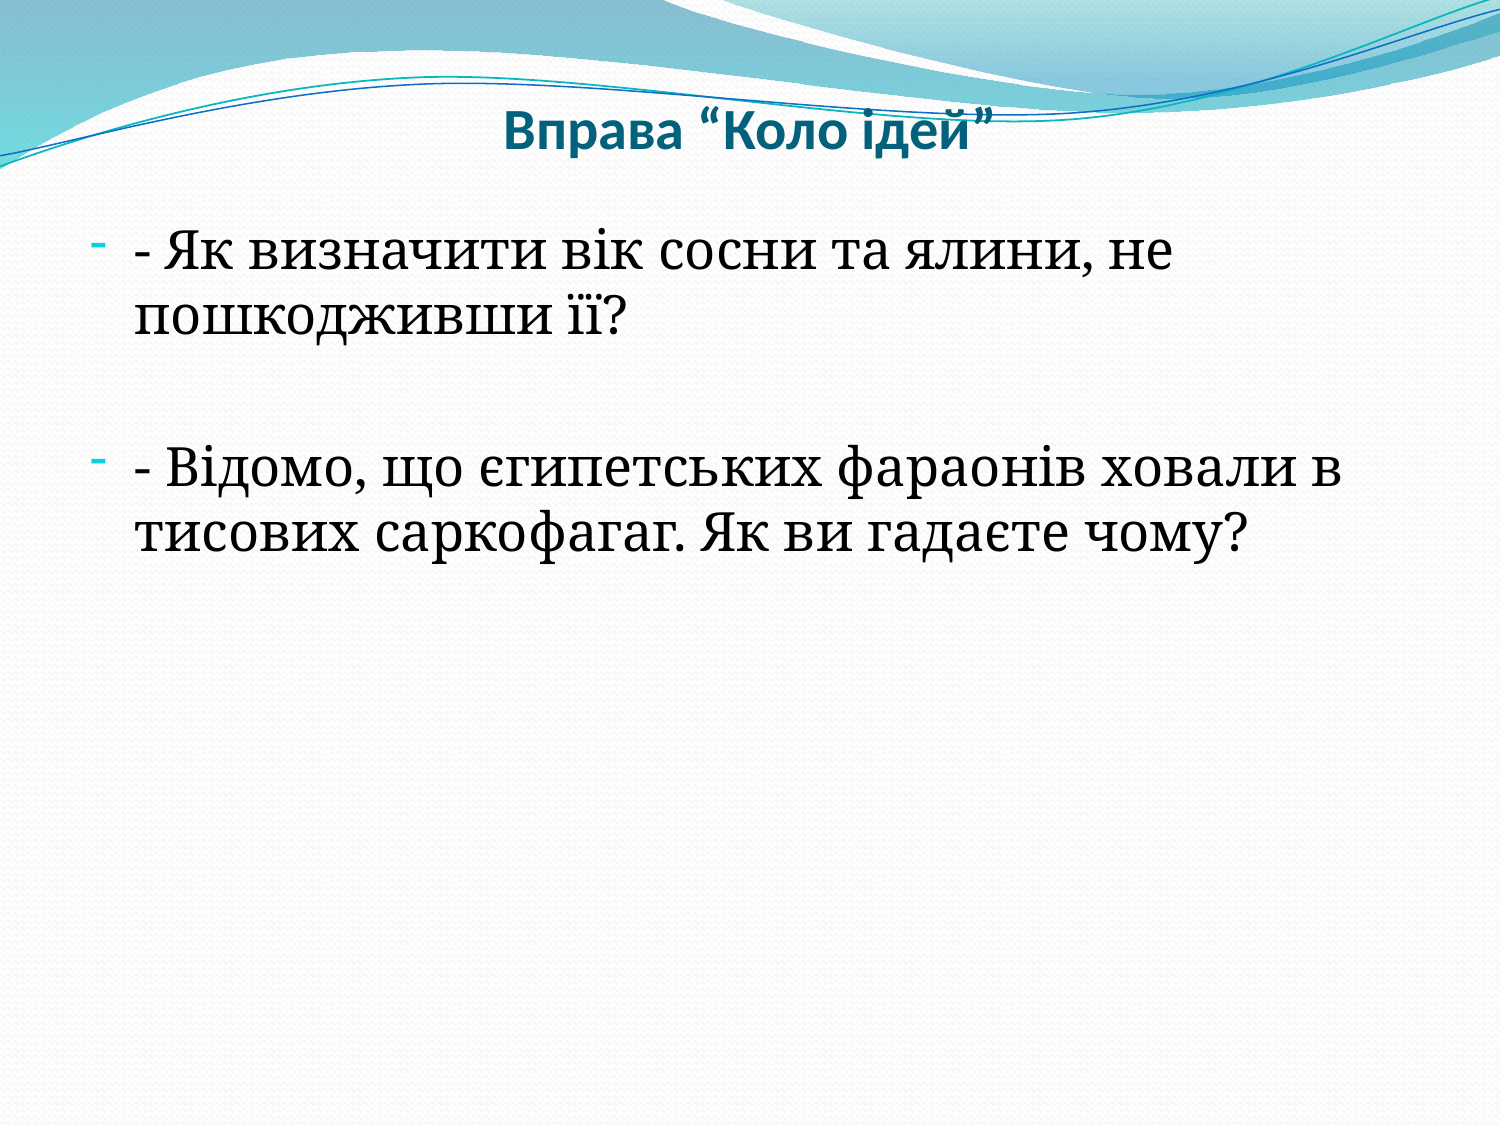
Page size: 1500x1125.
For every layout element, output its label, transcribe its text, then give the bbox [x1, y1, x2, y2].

list - Як визначити вік сосни та ялини, не пошкодживши її? - Відомо, що єгипетських фараонів ховали в тисових саркофагаг. Як ви гадаєте чому? [75, 208, 1425, 1038]
title Вправа “Коло ідей” [75, 54, 1425, 161]
